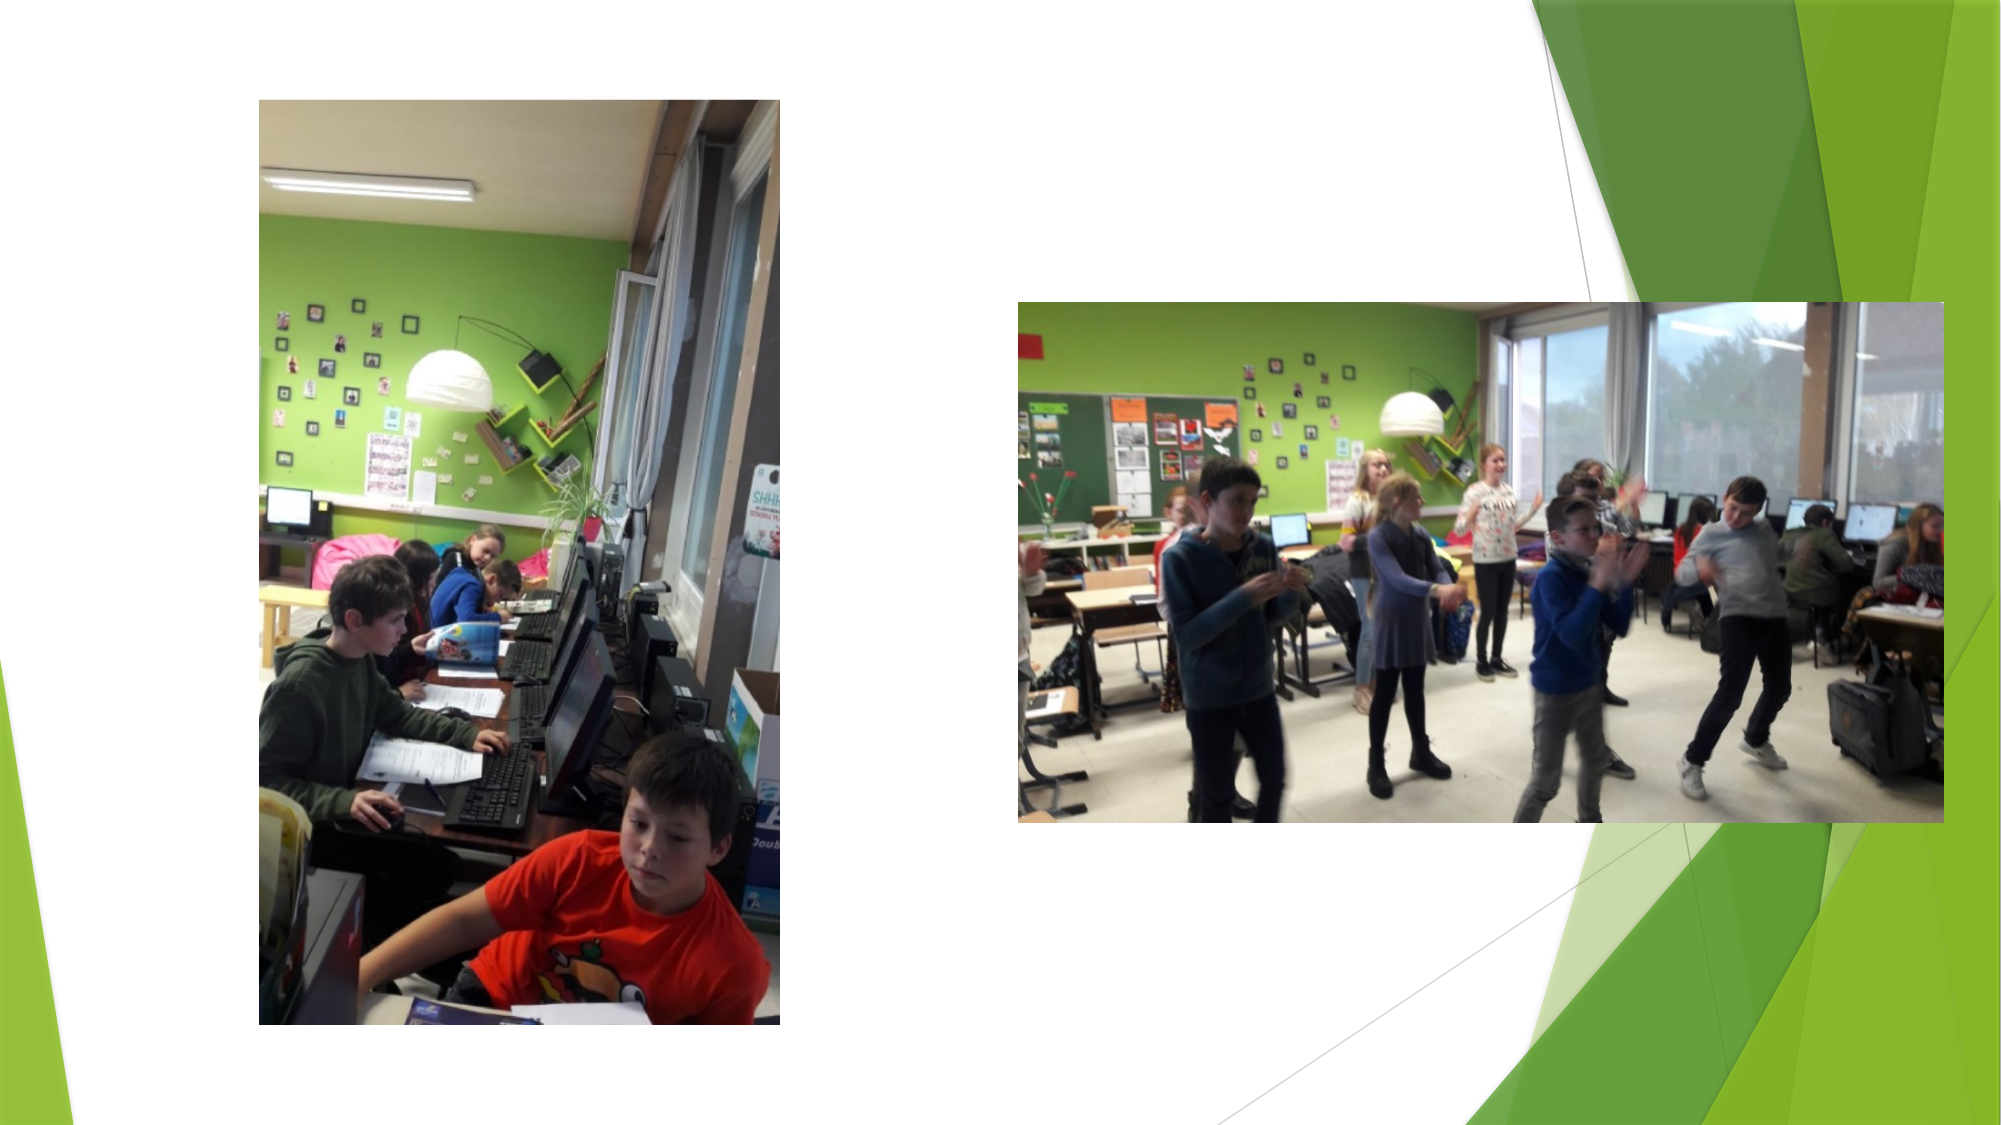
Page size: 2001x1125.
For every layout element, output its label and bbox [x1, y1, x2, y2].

picture [1018, 301, 1945, 824]
picture [55, 101, 982, 1024]
